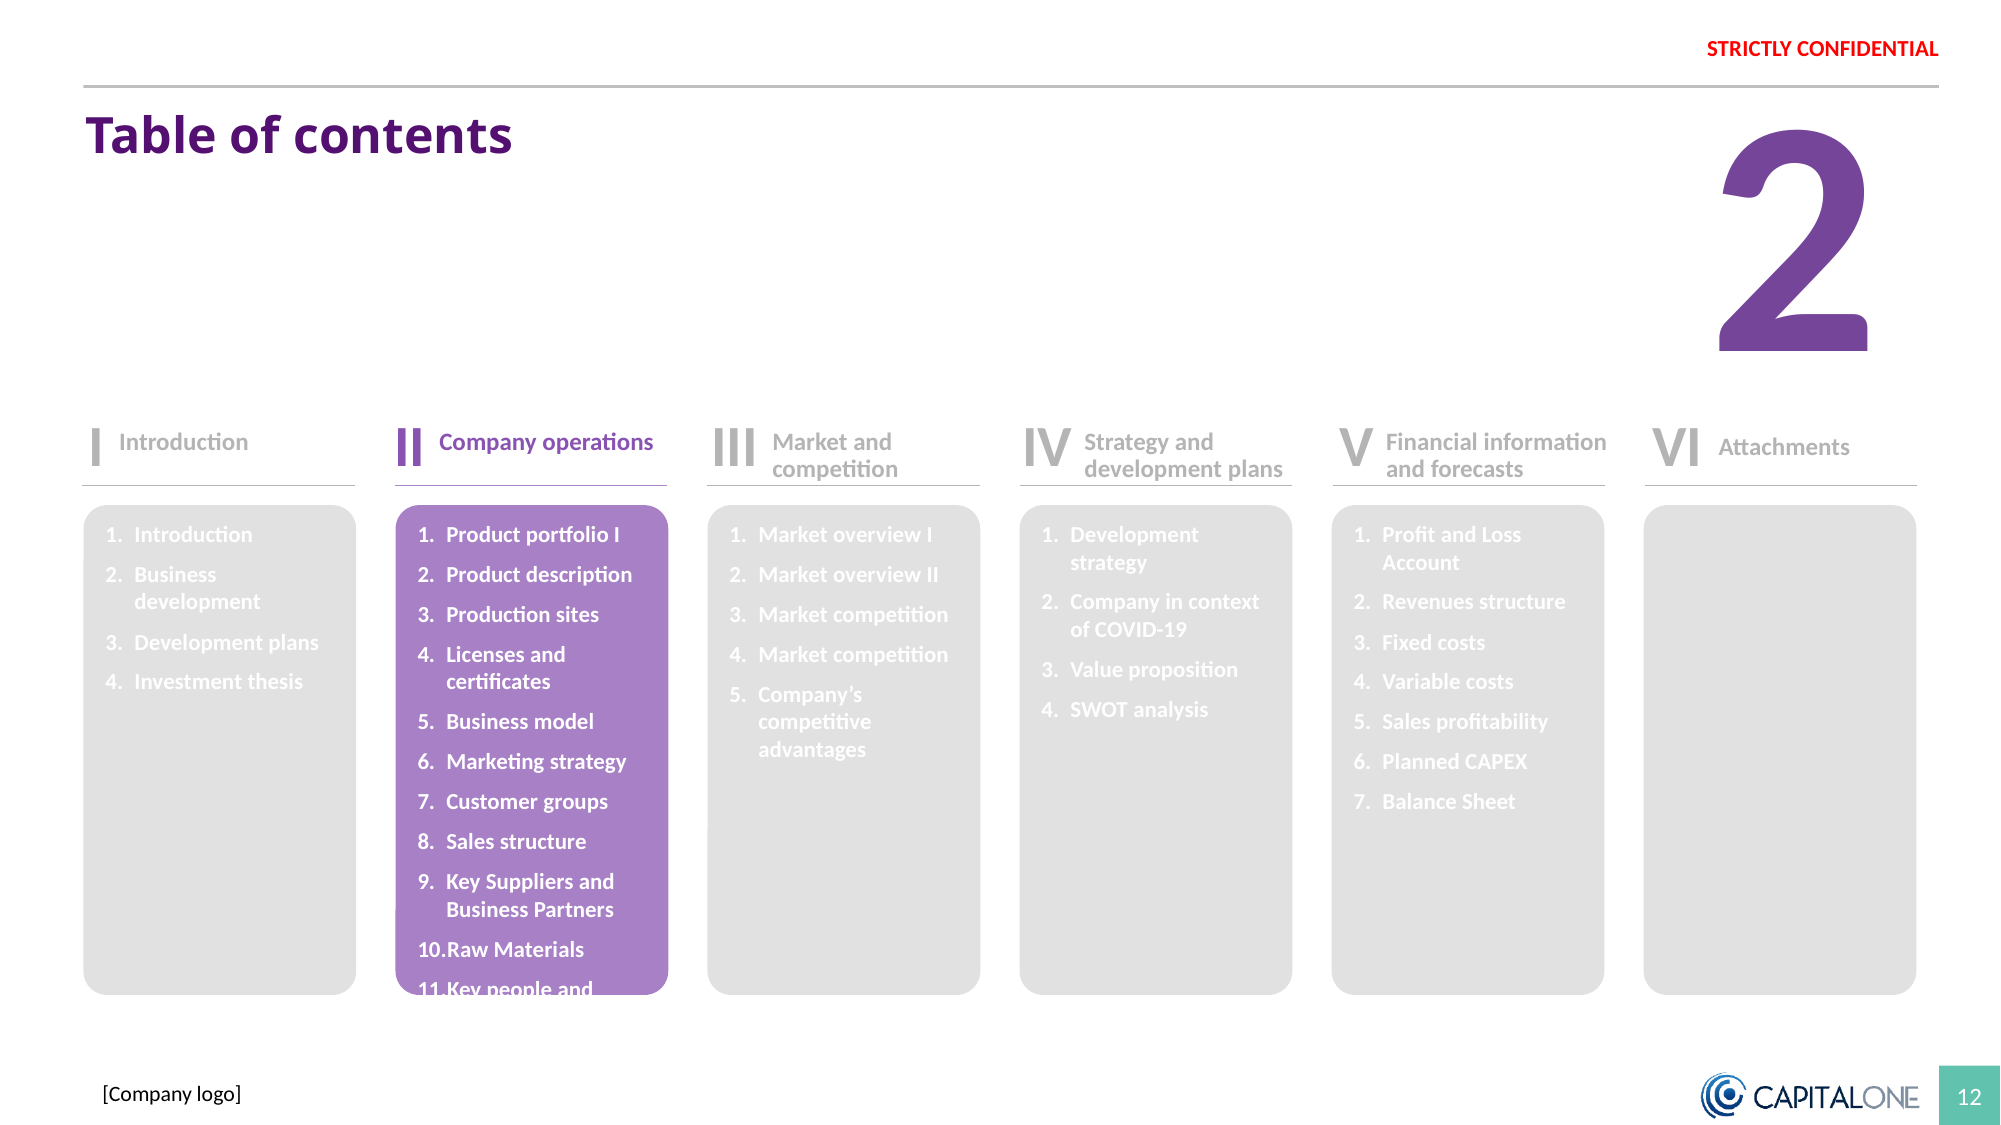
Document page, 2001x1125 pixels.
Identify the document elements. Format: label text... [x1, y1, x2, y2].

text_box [83, 505, 1917, 995]
text_box 2 [1671, 86, 1917, 347]
picture [1700, 1066, 1933, 1125]
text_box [82, 415, 1918, 486]
text_box Table of contents [70, 77, 1045, 184]
